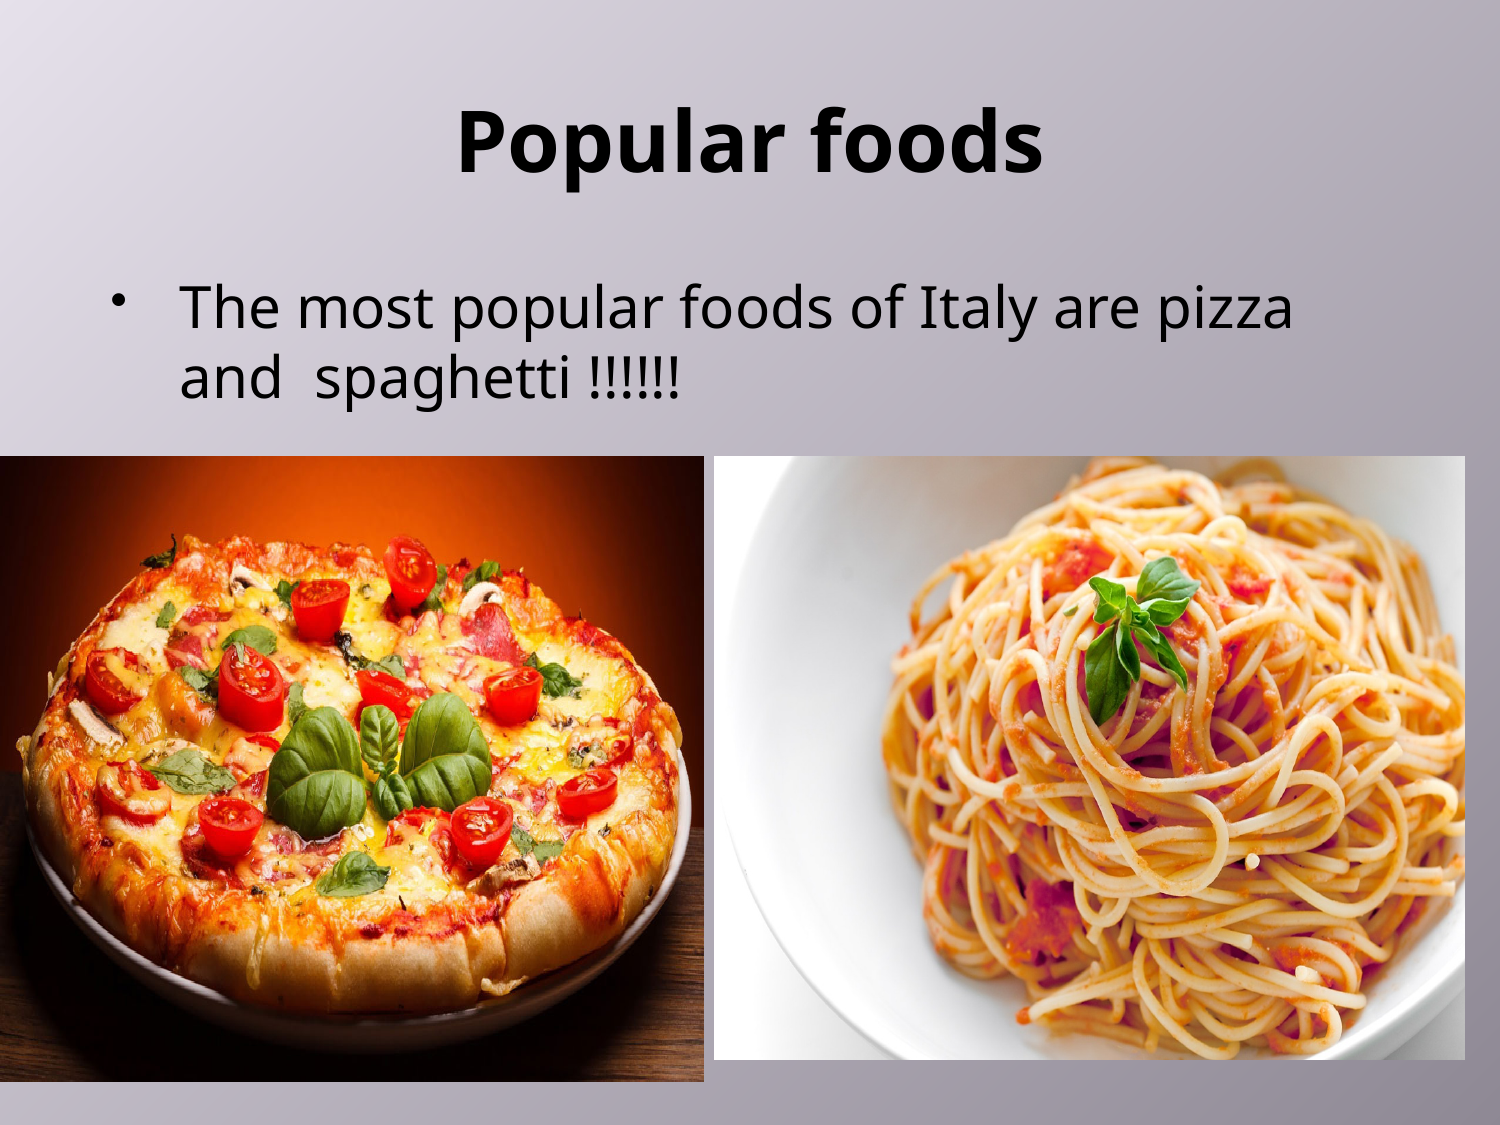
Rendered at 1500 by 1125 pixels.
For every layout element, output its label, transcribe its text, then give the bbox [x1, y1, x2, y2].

list The most popular foods of Italy are pizza and spaghetti !!!!!! [75, 262, 1425, 466]
title Popular foods [75, 45, 1425, 233]
picture [714, 456, 1466, 1061]
picture [0, 456, 704, 1083]
